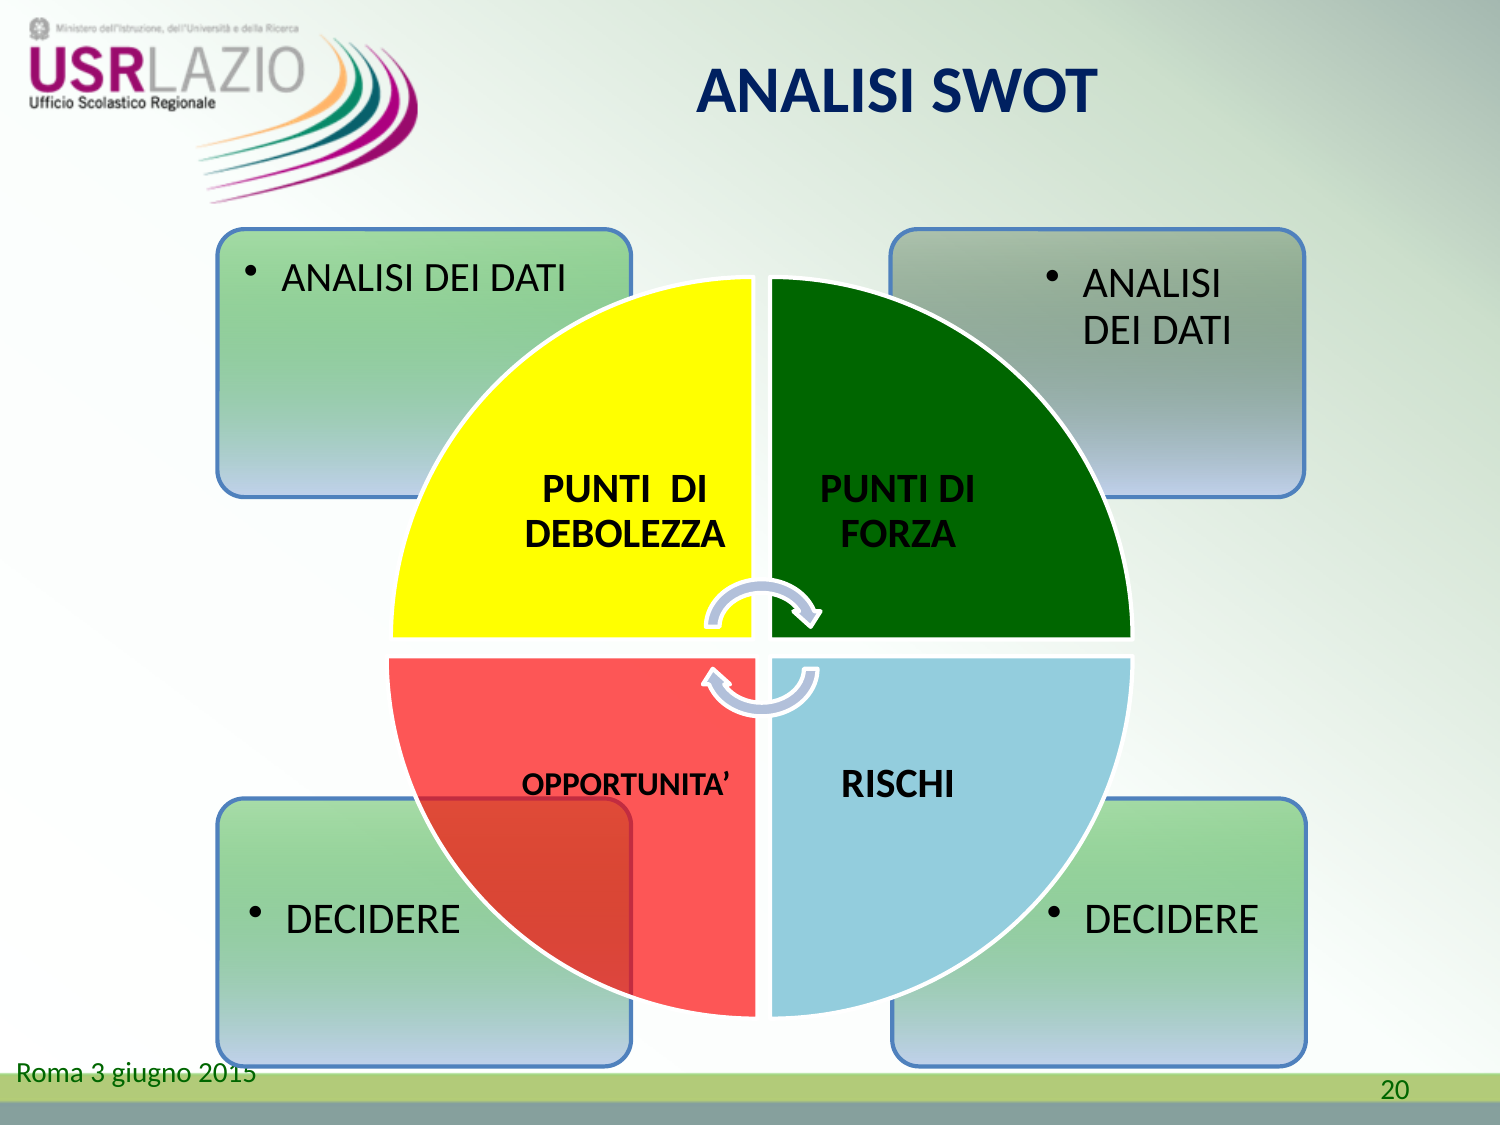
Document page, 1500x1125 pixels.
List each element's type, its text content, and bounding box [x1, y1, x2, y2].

picture [0, 0, 1500, 1125]
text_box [58, 228, 1466, 1067]
subtitle [76, 175, 1412, 227]
footer Roma 3 giugno 2015 [0, 1058, 475, 1119]
title ANALISI SWOT [383, 23, 1412, 149]
slide_number 20 [1074, 1074, 1425, 1118]
